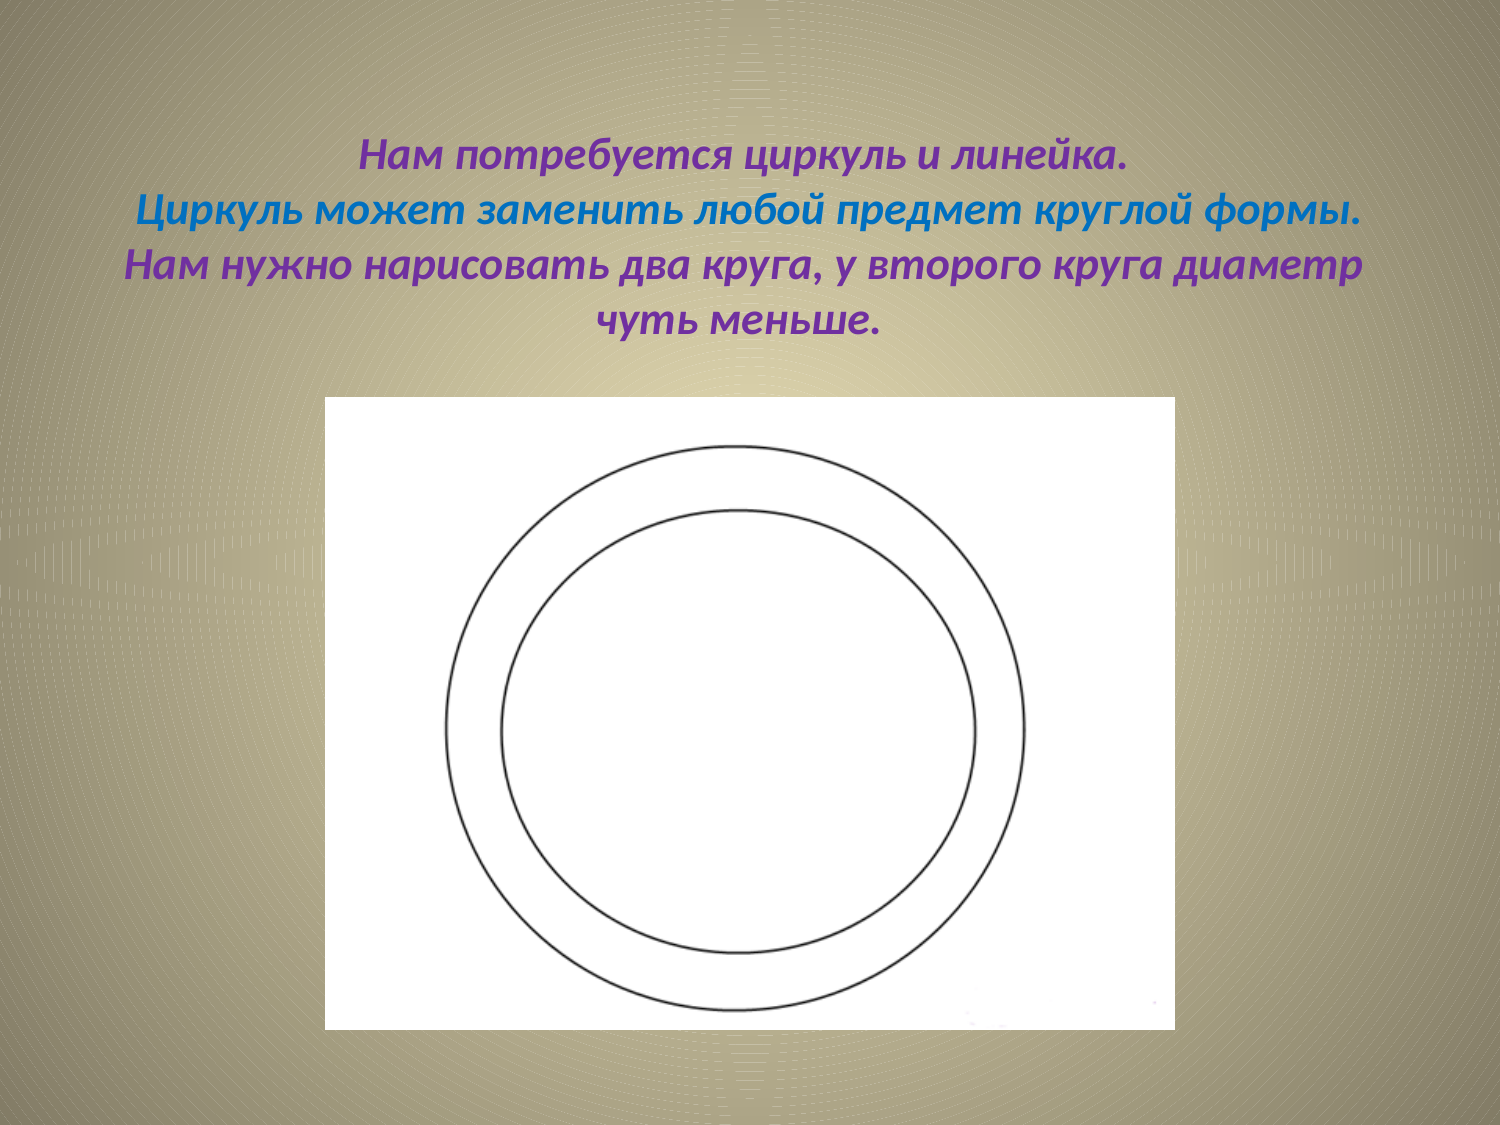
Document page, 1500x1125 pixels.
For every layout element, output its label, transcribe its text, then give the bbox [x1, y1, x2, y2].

picture [325, 396, 1175, 1031]
title Нам потребуется циркуль и линейка. Циркуль может заменить любой предмет круглой формы. Нам нужно нарисовать два круга, у второго круга диаметр чуть меньше. [53, 90, 1436, 433]
